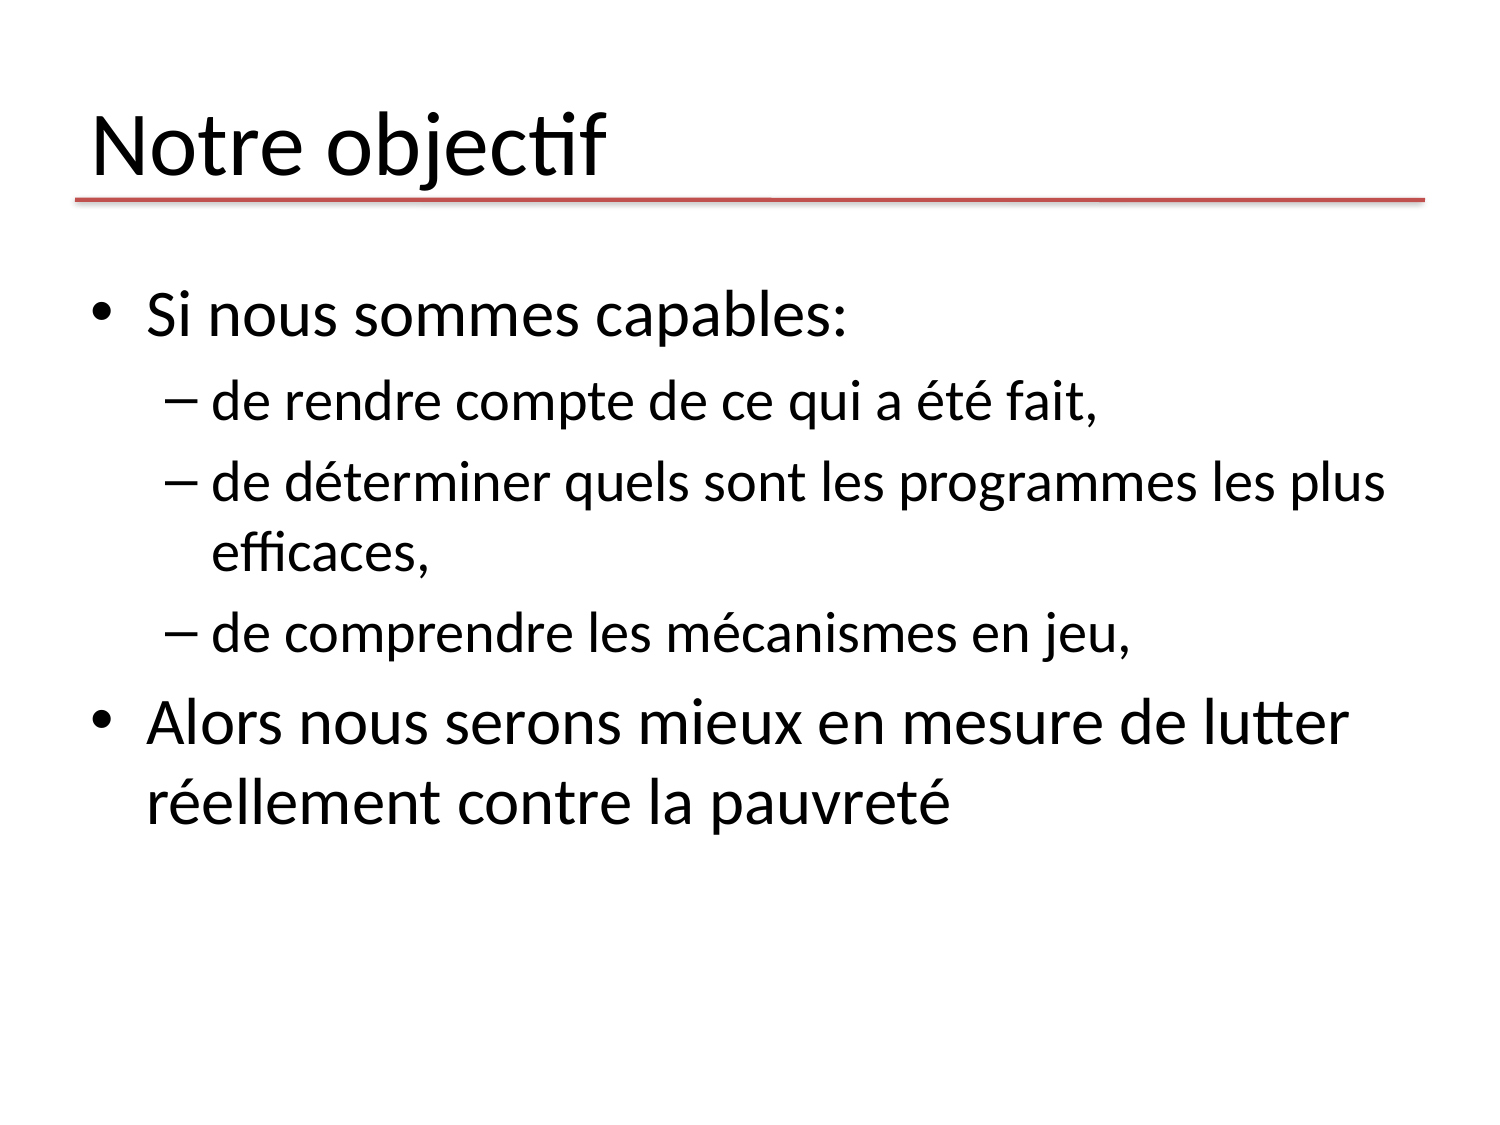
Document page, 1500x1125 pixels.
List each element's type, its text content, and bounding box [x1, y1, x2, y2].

list Si nous sommes capables: de rendre compte de ce qui a été fait, de déterminer quels sont les programmes les plus efficaces, de comprendre les mécanismes en jeu, Alors nous serons mieux en mesure de lutter réellement contre la pauvreté [75, 262, 1425, 1005]
title Notre objectif [75, 45, 1425, 233]
